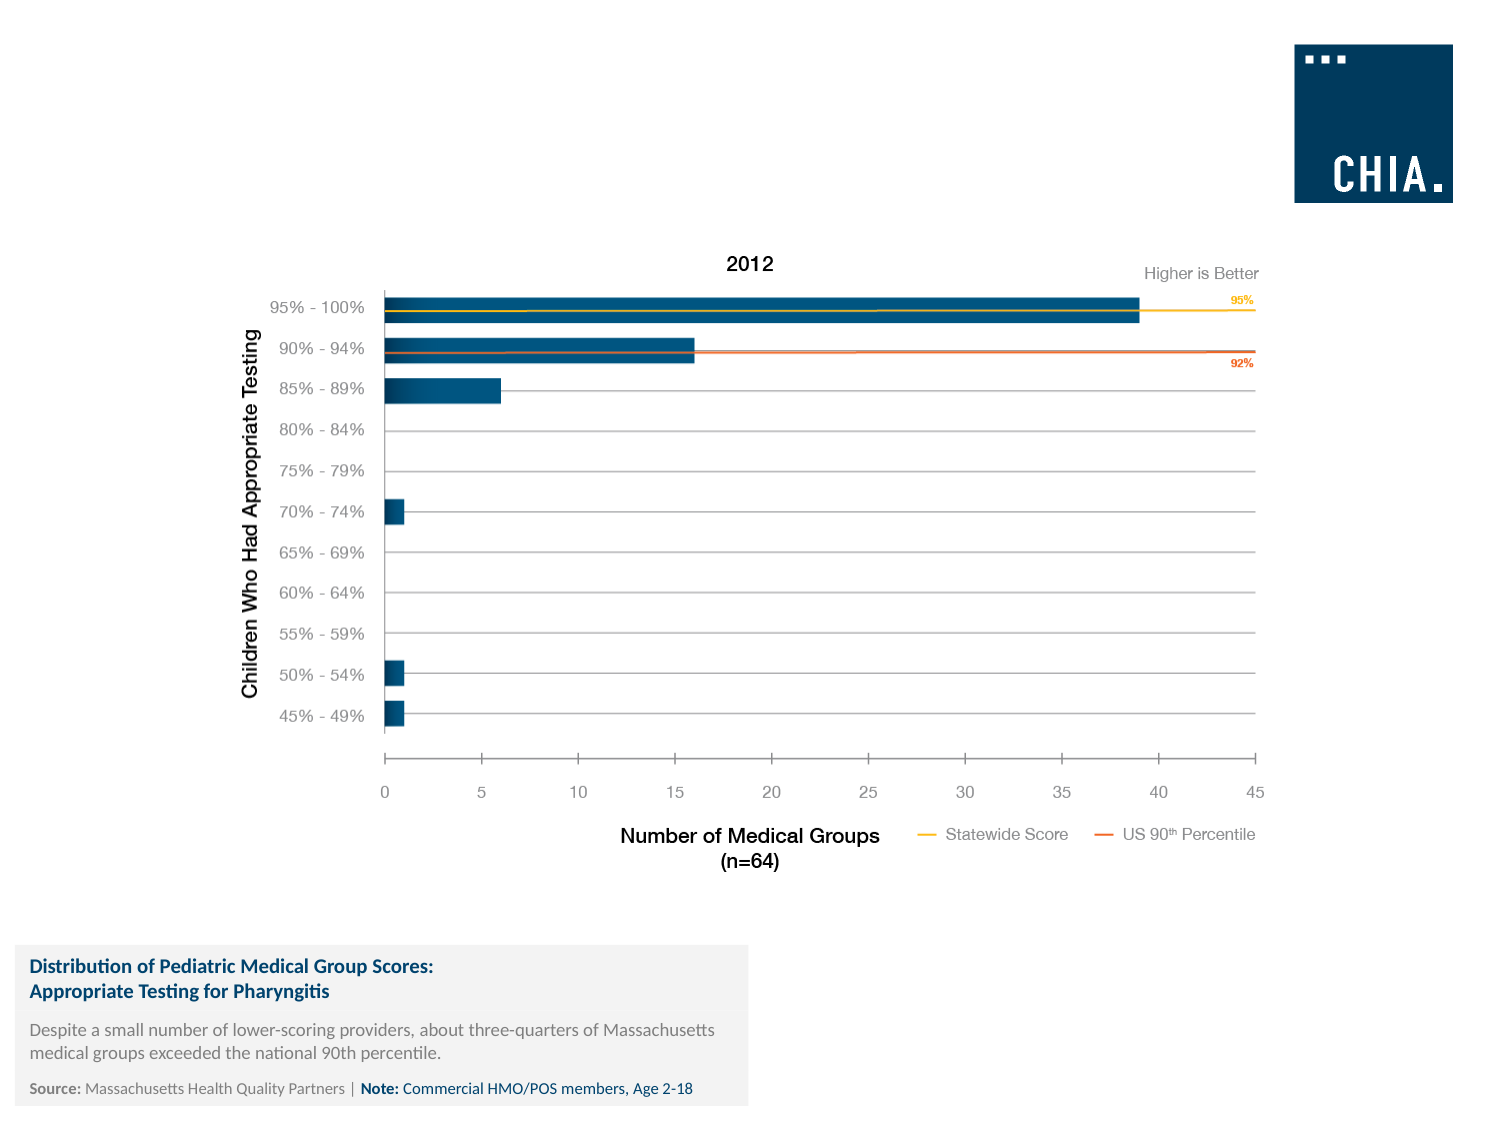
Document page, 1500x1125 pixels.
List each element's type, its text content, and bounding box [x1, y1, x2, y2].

list Despite a small number of lower-scoring providers, about three-quarters of Massachusetts medical groups exceeded the national 90th percentile. [14, 1010, 749, 1070]
list Distribution of Pediatric Medical Group Scores: Appropriate Testing for Pharyngitis [14, 944, 749, 1010]
picture [224, 245, 1276, 876]
picture [1260, 17, 1486, 243]
list Source: Massachusetts Health Quality Partners | Note: Commercial HMO/POS members, Age 2-18 [14, 1070, 749, 1106]
